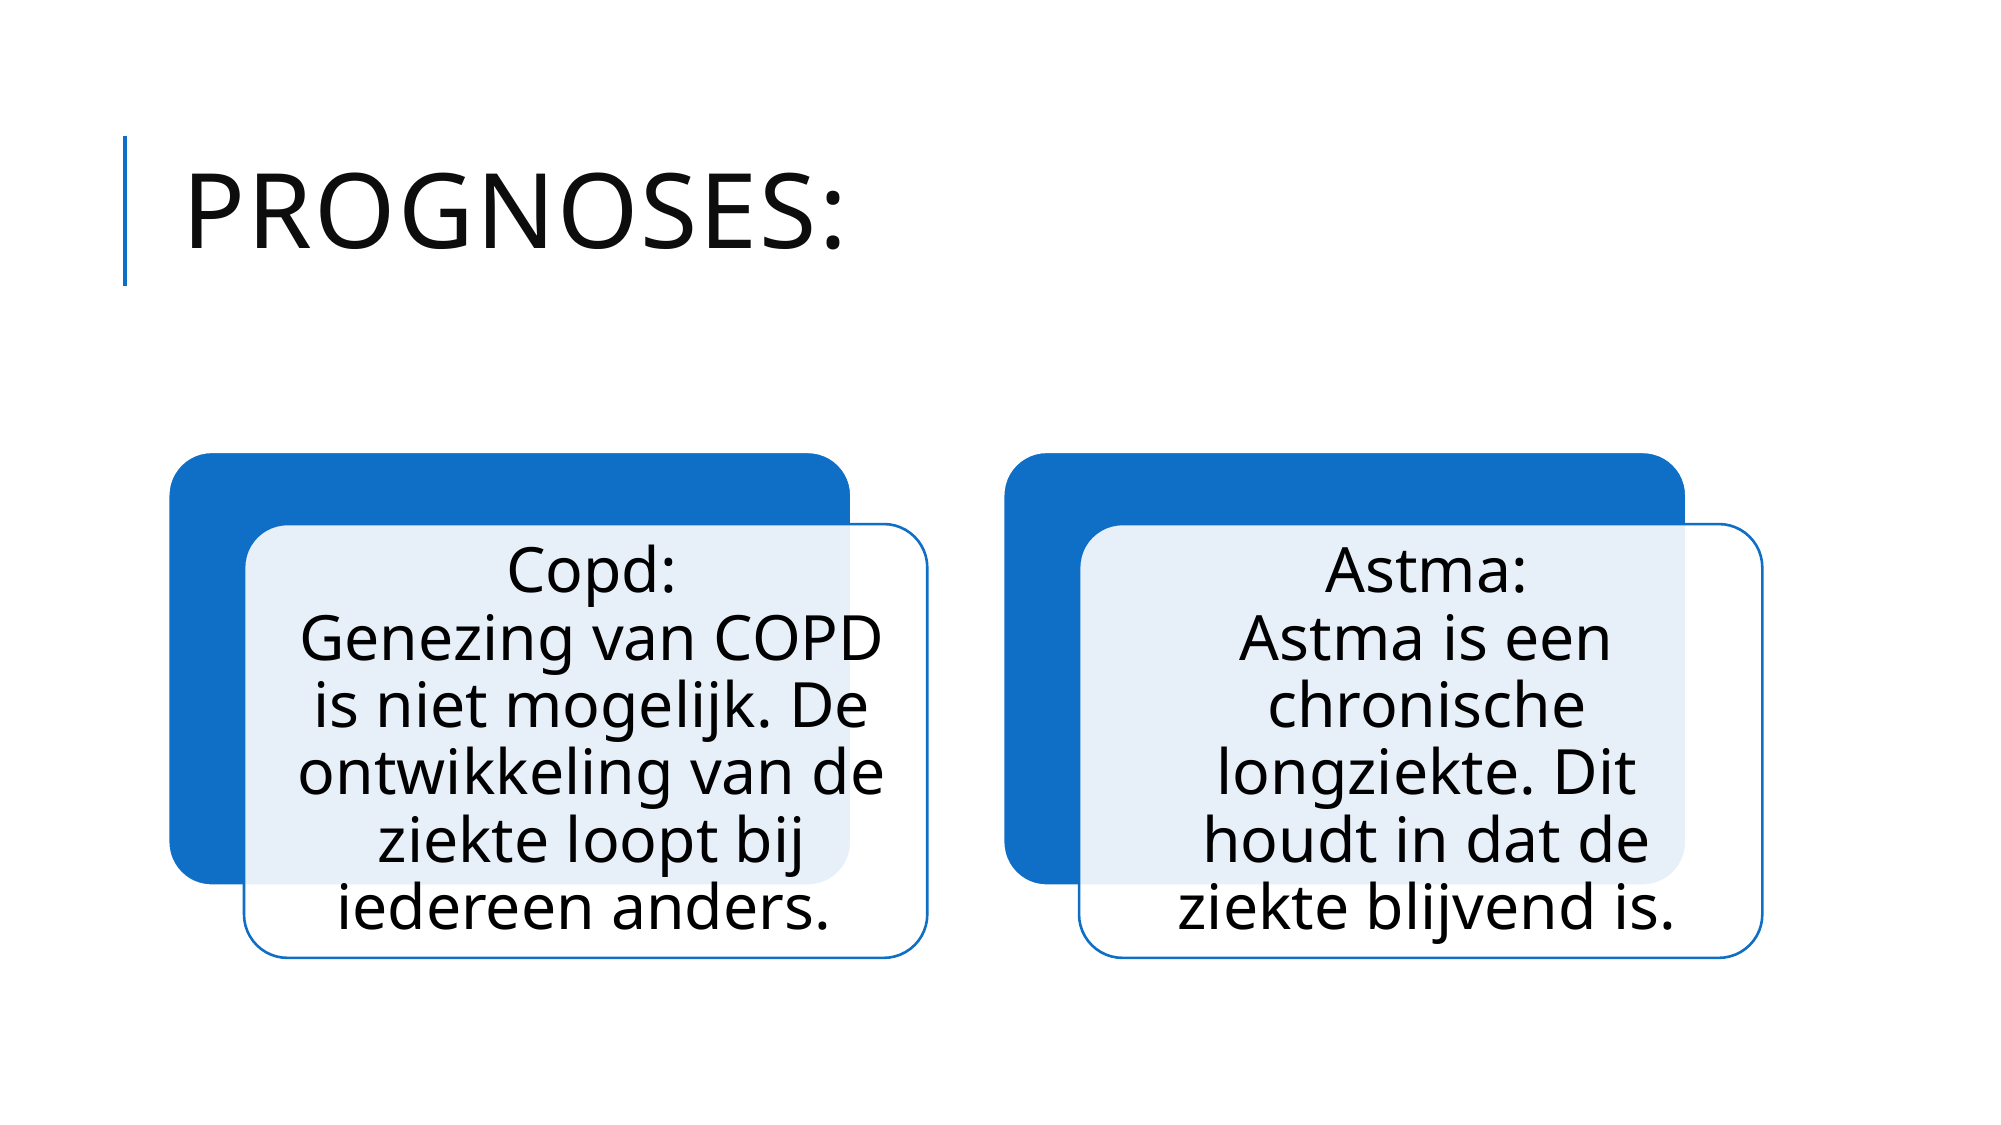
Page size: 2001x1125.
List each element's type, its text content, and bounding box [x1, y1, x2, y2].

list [167, 374, 1763, 1036]
title Prognoses: [168, 96, 1763, 342]
